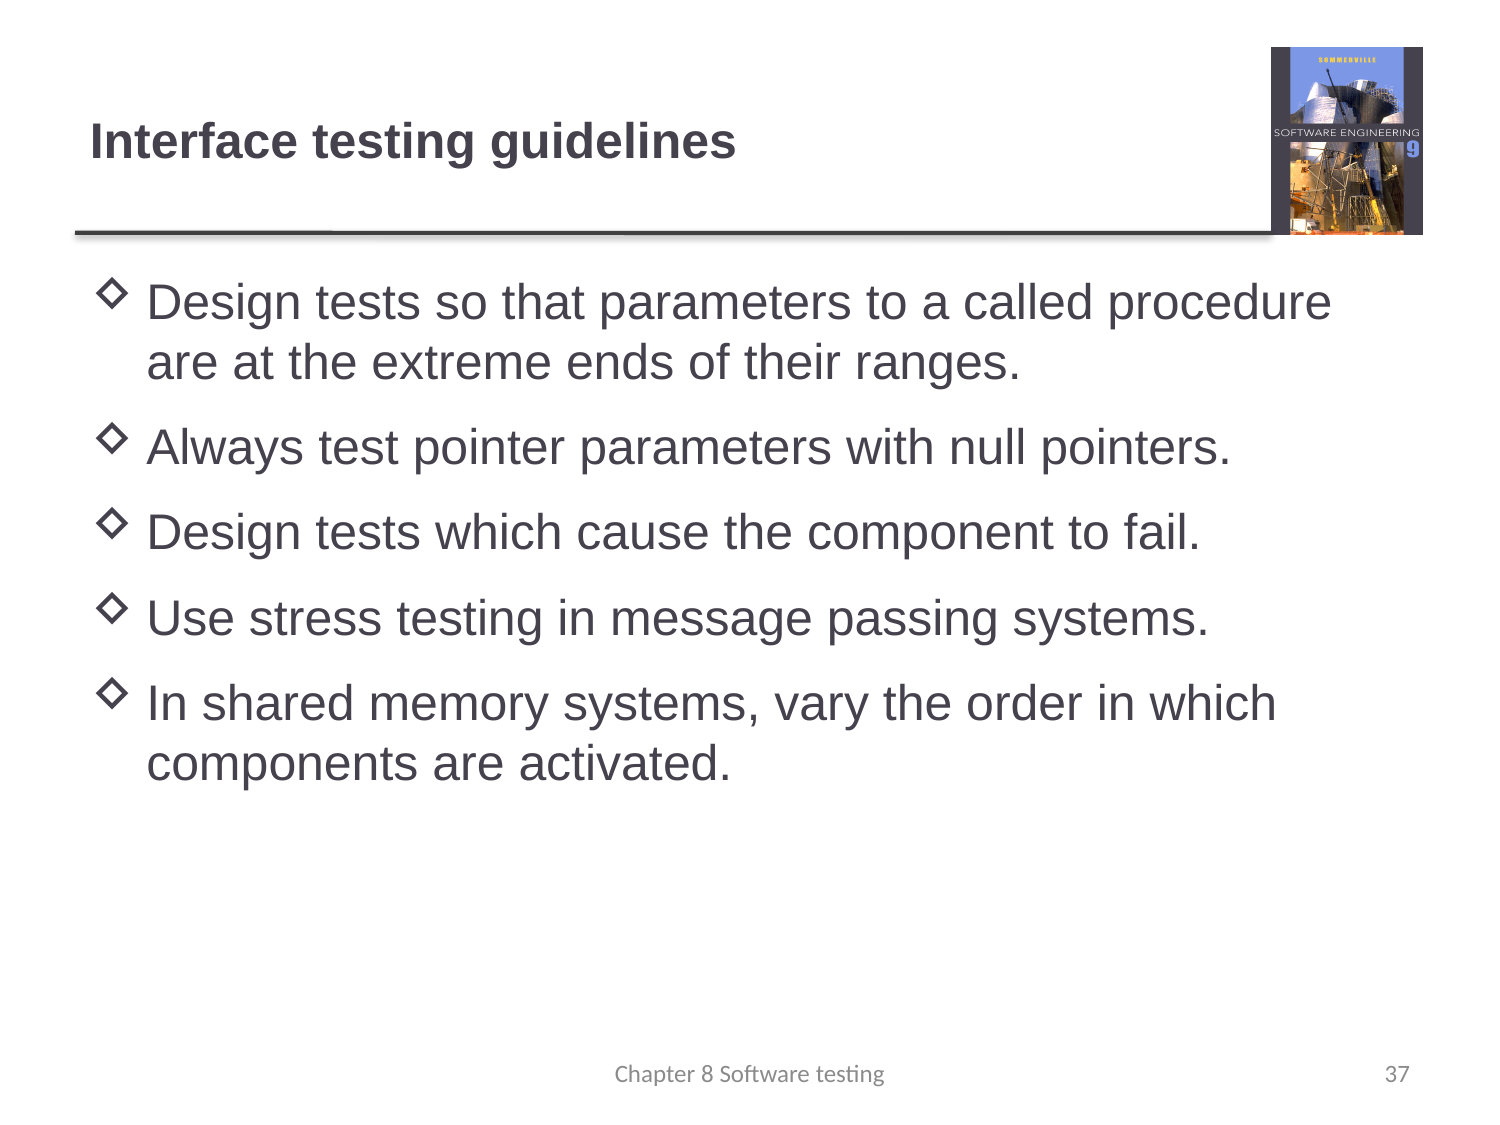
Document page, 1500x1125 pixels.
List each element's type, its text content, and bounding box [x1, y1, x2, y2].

footer Chapter 8 Software testing [512, 1042, 988, 1103]
slide_number 37 [1074, 1042, 1425, 1103]
picture [1272, 47, 1423, 235]
title Interface testing guidelines [74, 44, 1272, 233]
list Design tests so that parameters to a called procedure are at the extreme ends of their ranges. Always test pointer parameters with null pointers. Design tests which cause the component to fail. Use stress testing in message passing systems. In shared memory systems, vary the order in which components are activated. [75, 262, 1425, 1005]
